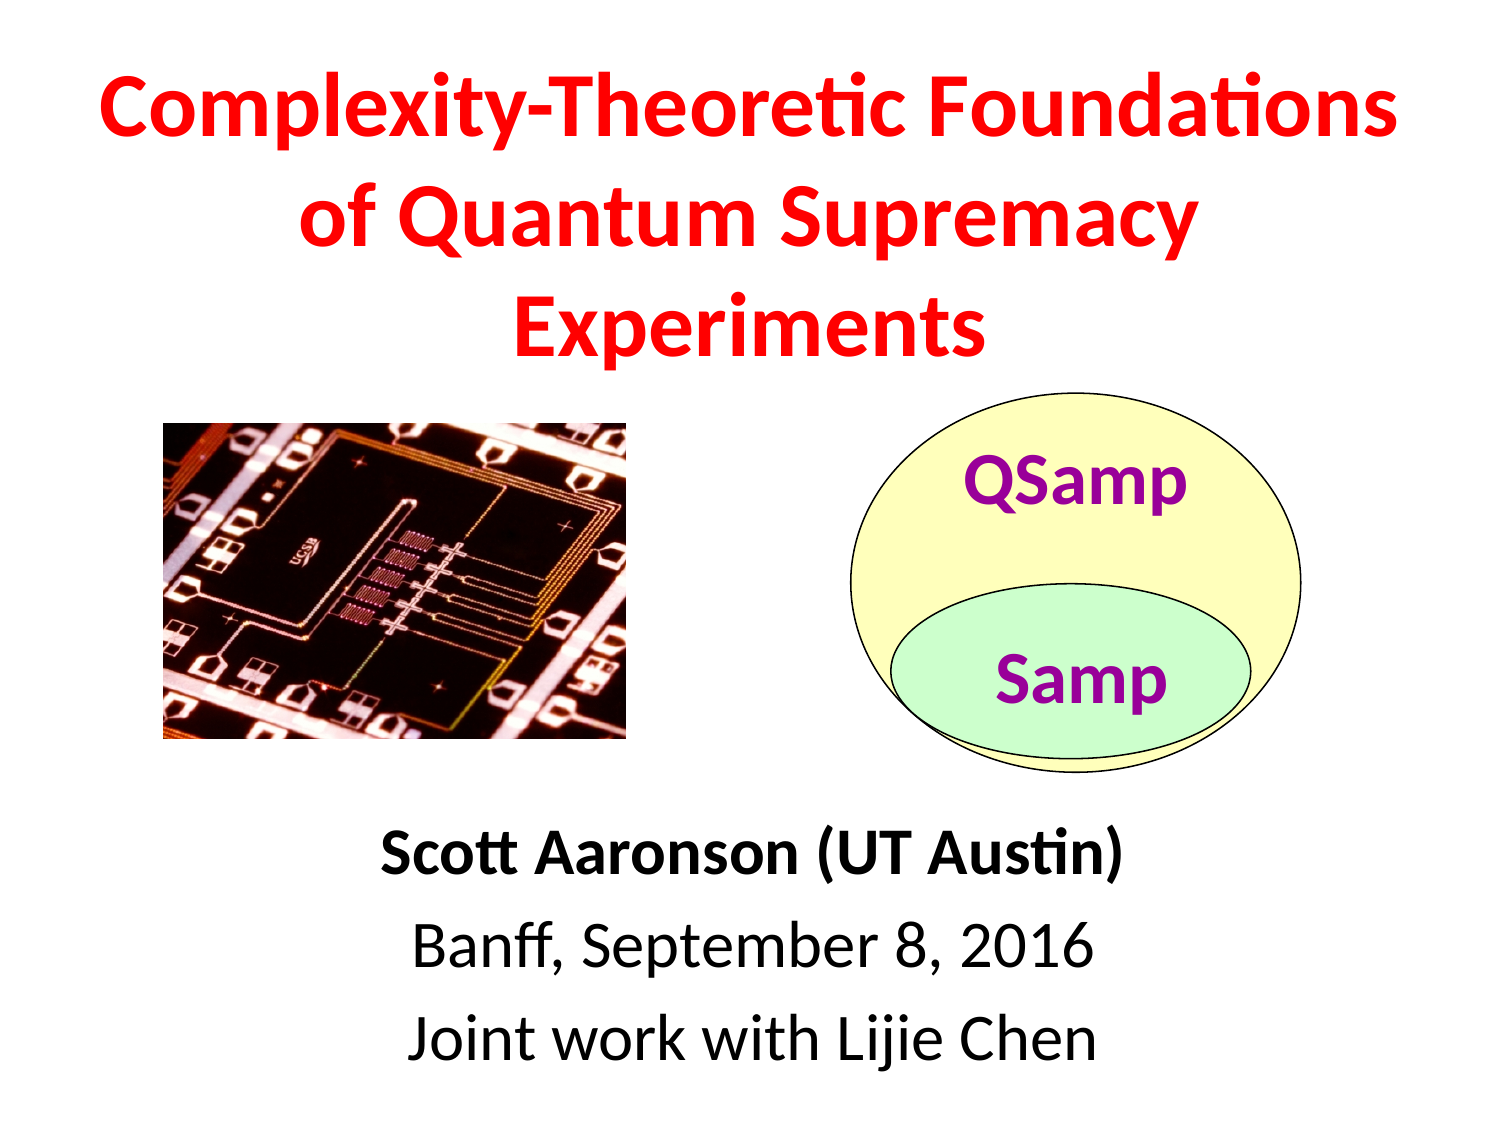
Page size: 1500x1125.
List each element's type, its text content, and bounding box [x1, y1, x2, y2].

text_box [890, 629, 913, 714]
text_box Complexity-Theoretic Foundations of Quantum Supremacy Experiments [50, 37, 1450, 383]
subtitle Scott Aaronson (UT Austin) Banff, September 8, 2016 Joint work with Lijie Chen [147, 800, 1360, 900]
text_box [923, 583, 1219, 621]
text_box [956, 393, 1196, 422]
text_box [928, 726, 1224, 773]
text_box Samp [913, 621, 1251, 726]
picture [163, 423, 627, 739]
text_box [850, 463, 1301, 710]
text_box QSamp [900, 422, 1251, 527]
text_box [930, 726, 1212, 759]
